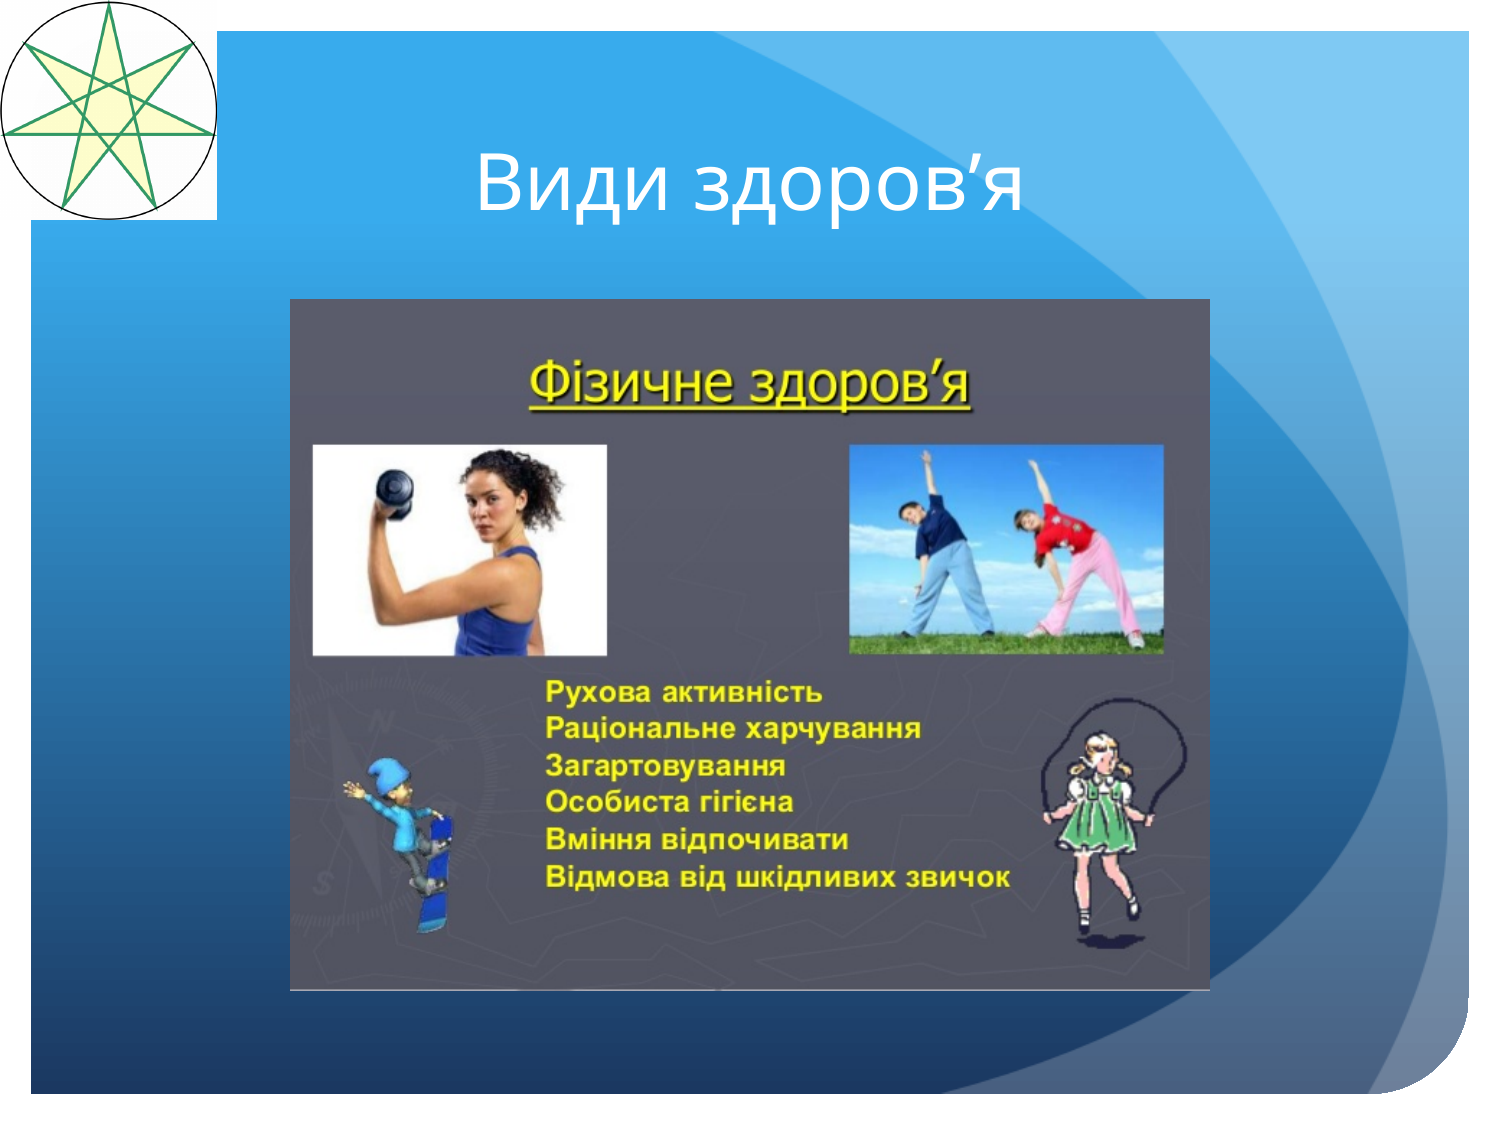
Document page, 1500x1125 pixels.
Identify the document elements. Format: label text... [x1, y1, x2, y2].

title Види здоров’я [127, 62, 1372, 234]
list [127, 299, 1373, 991]
picture [0, 0, 1473, 1094]
